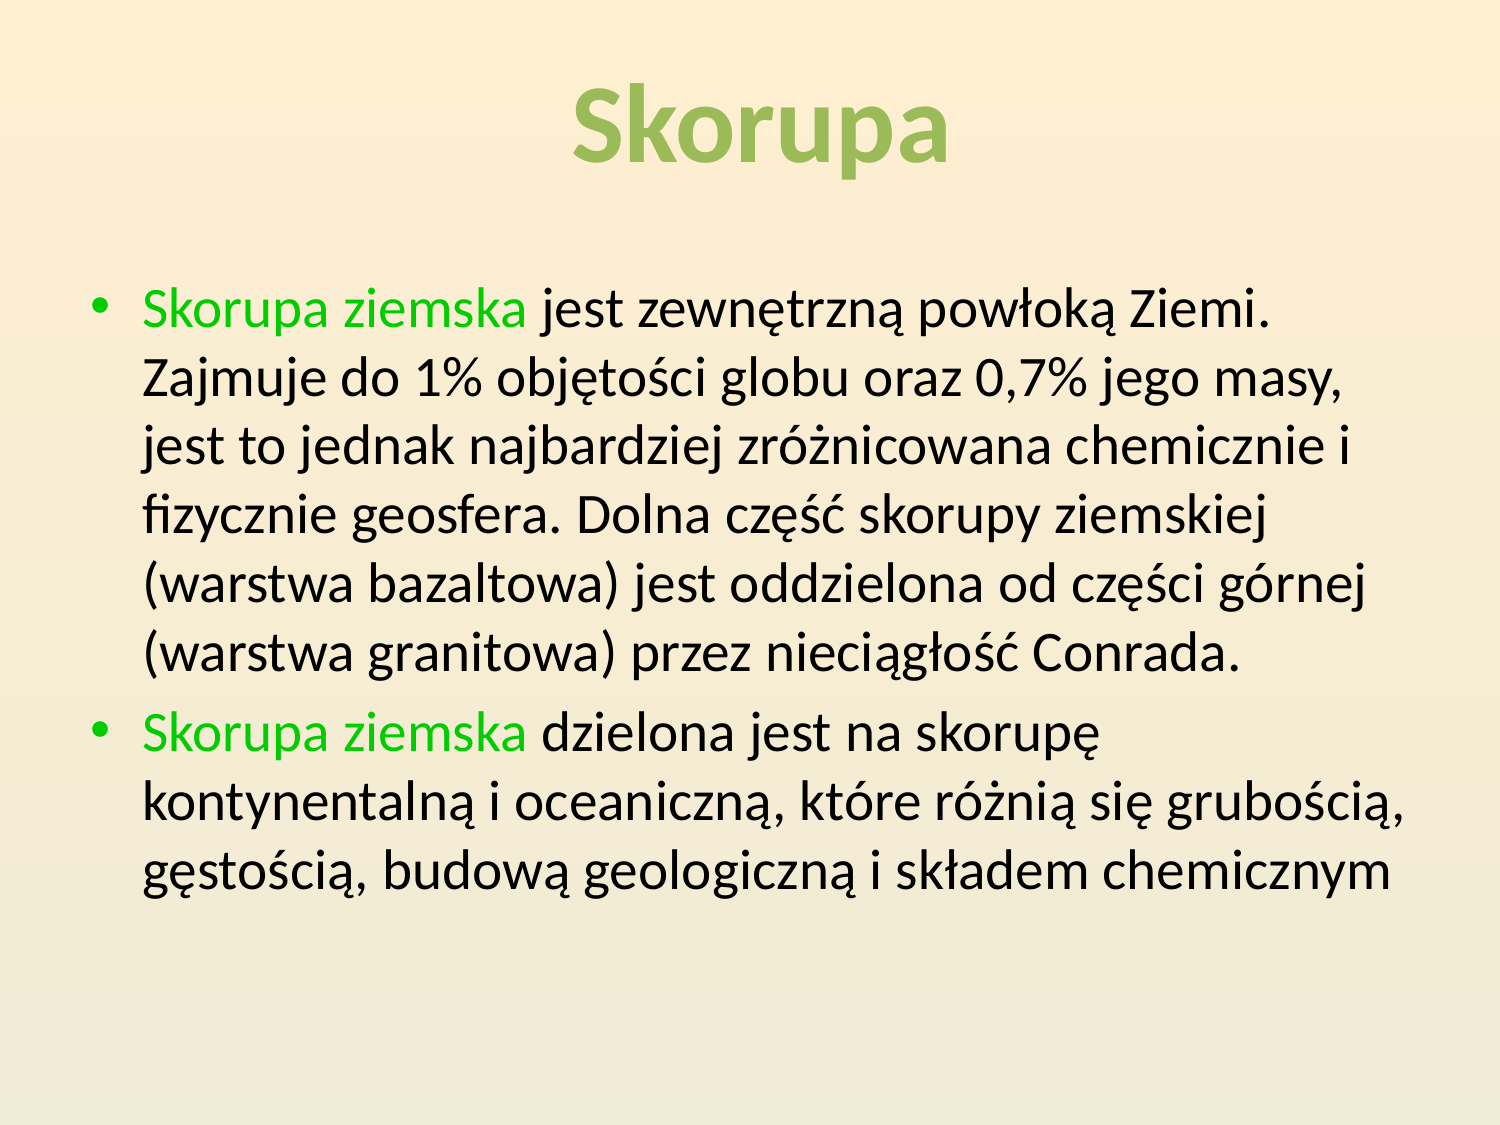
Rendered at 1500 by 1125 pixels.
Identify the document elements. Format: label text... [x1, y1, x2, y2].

text_box Skorupa [182, 42, 1341, 193]
list Skorupa ziemska jest zewnętrzną powłoką Ziemi. Zajmuje do 1% objętości globu oraz 0,7% jego masy, jest to jednak najbardziej zróżnicowana chemicznie i fizycznie geosfera. Dolna część skorupy ziemskiej (warstwa bazaltowa) jest oddzielona od części górnej (warstwa granitowa) przez nieciągłość Conrada. Skorupa ziemska dzielona jest na skorupę kontynentalną i oceaniczną, które różnią się grubością, gęstością, budową geologiczną i składem chemicznym [75, 262, 1425, 1005]
